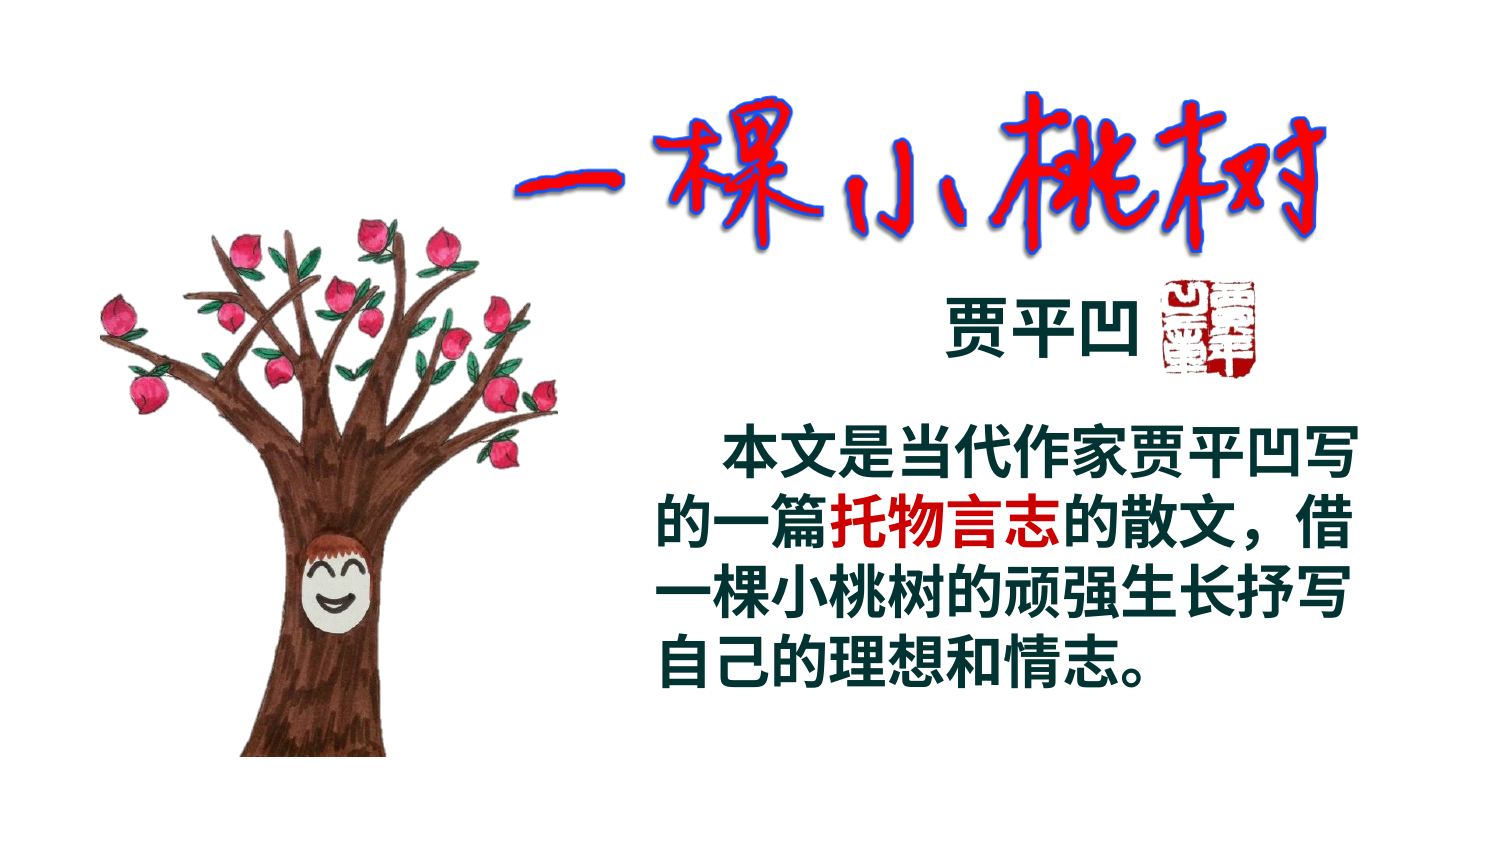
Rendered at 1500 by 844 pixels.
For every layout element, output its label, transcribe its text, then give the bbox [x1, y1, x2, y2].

text_box 本文是当代作家贾平凹写的一篇托物言志的散文，借一棵小桃树的顽强生长抒写自己的理想和情志。 [639, 407, 1390, 703]
picture [100, 14, 1429, 758]
